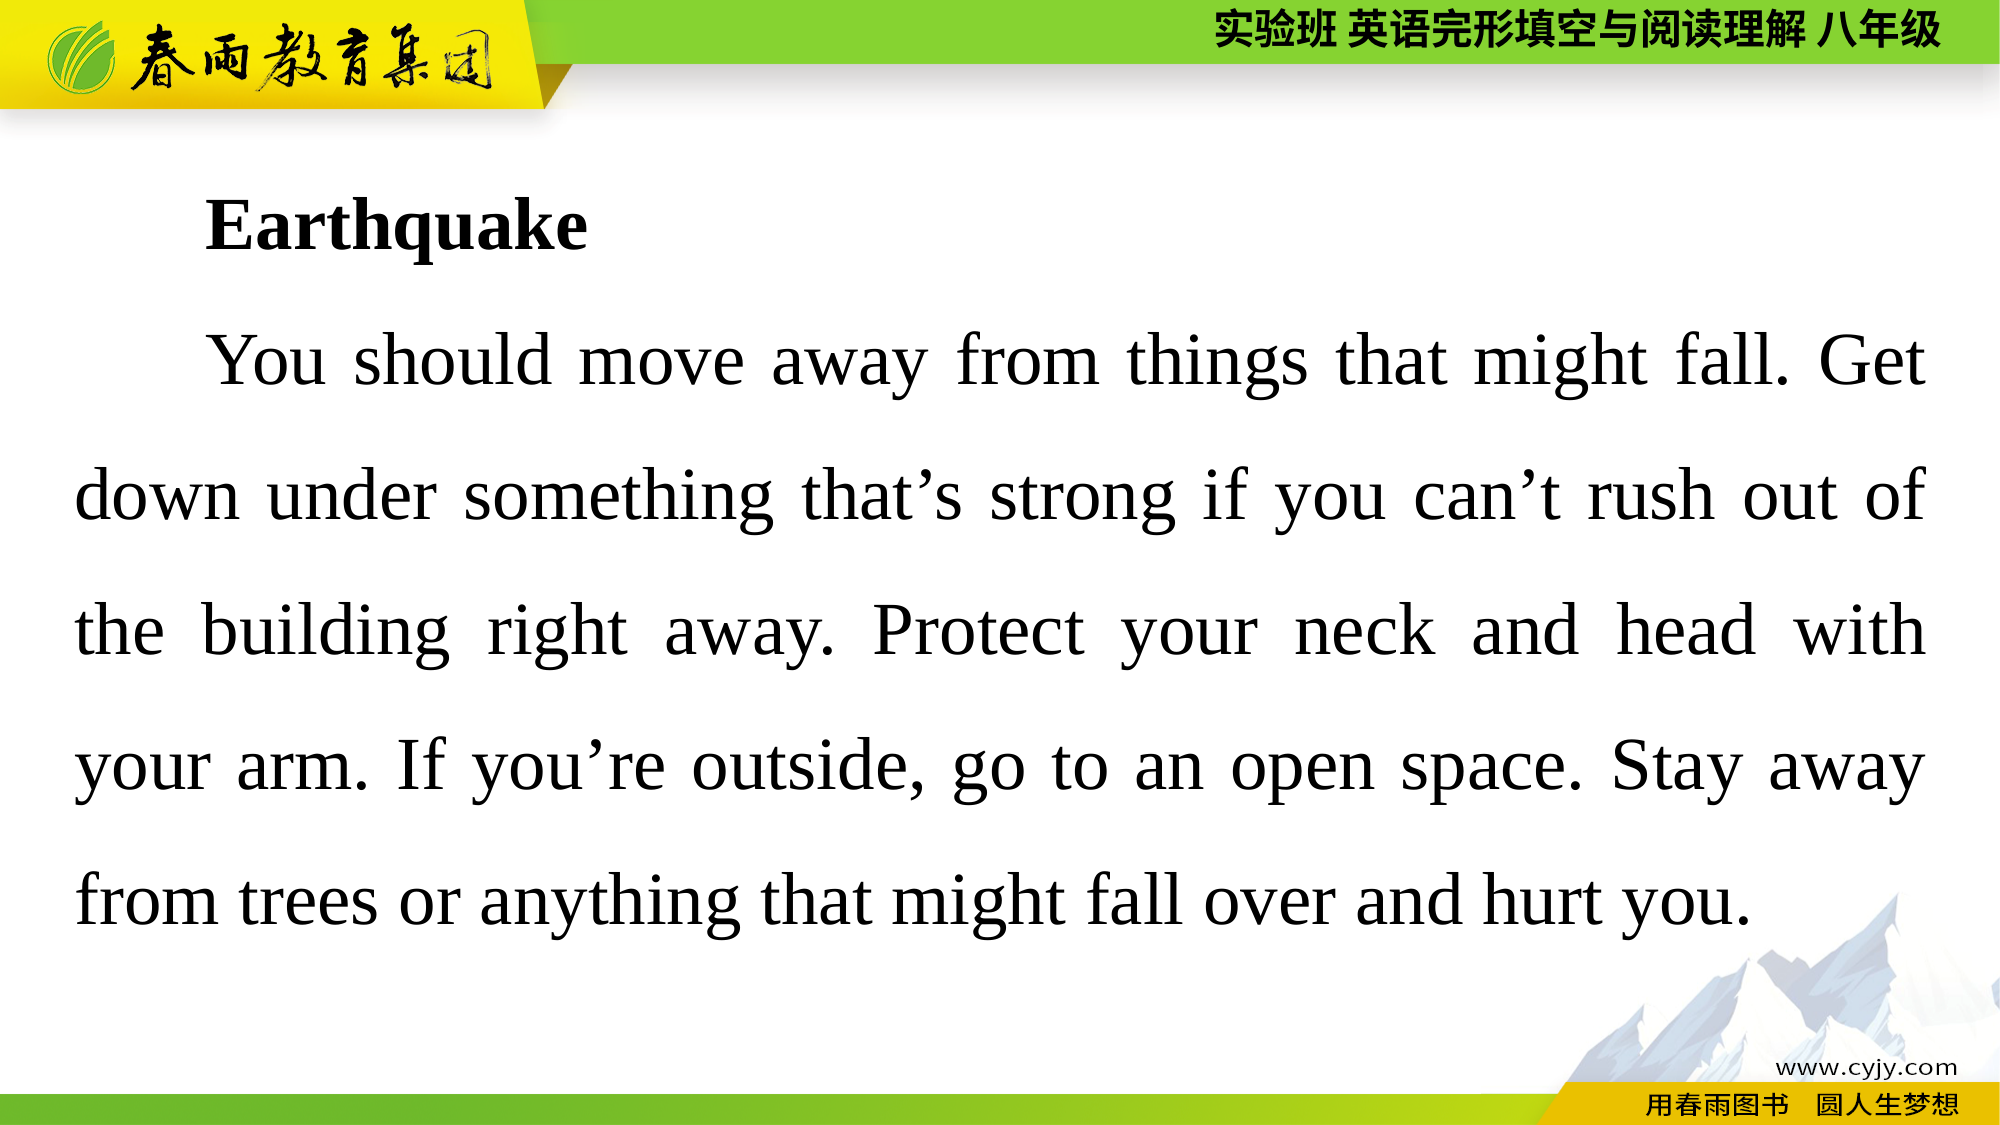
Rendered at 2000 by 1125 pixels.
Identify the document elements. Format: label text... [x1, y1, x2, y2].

list Earthquake You should move away from things that might fall. Get down under something that’s strong if you can’t rush out of the building right away. Protect your neck and head with your arm. If you’re outside, go to an open space. Stay away from trees or anything that might fall over and hurt you. [59, 122, 1944, 940]
picture [0, 0, 2000, 1125]
